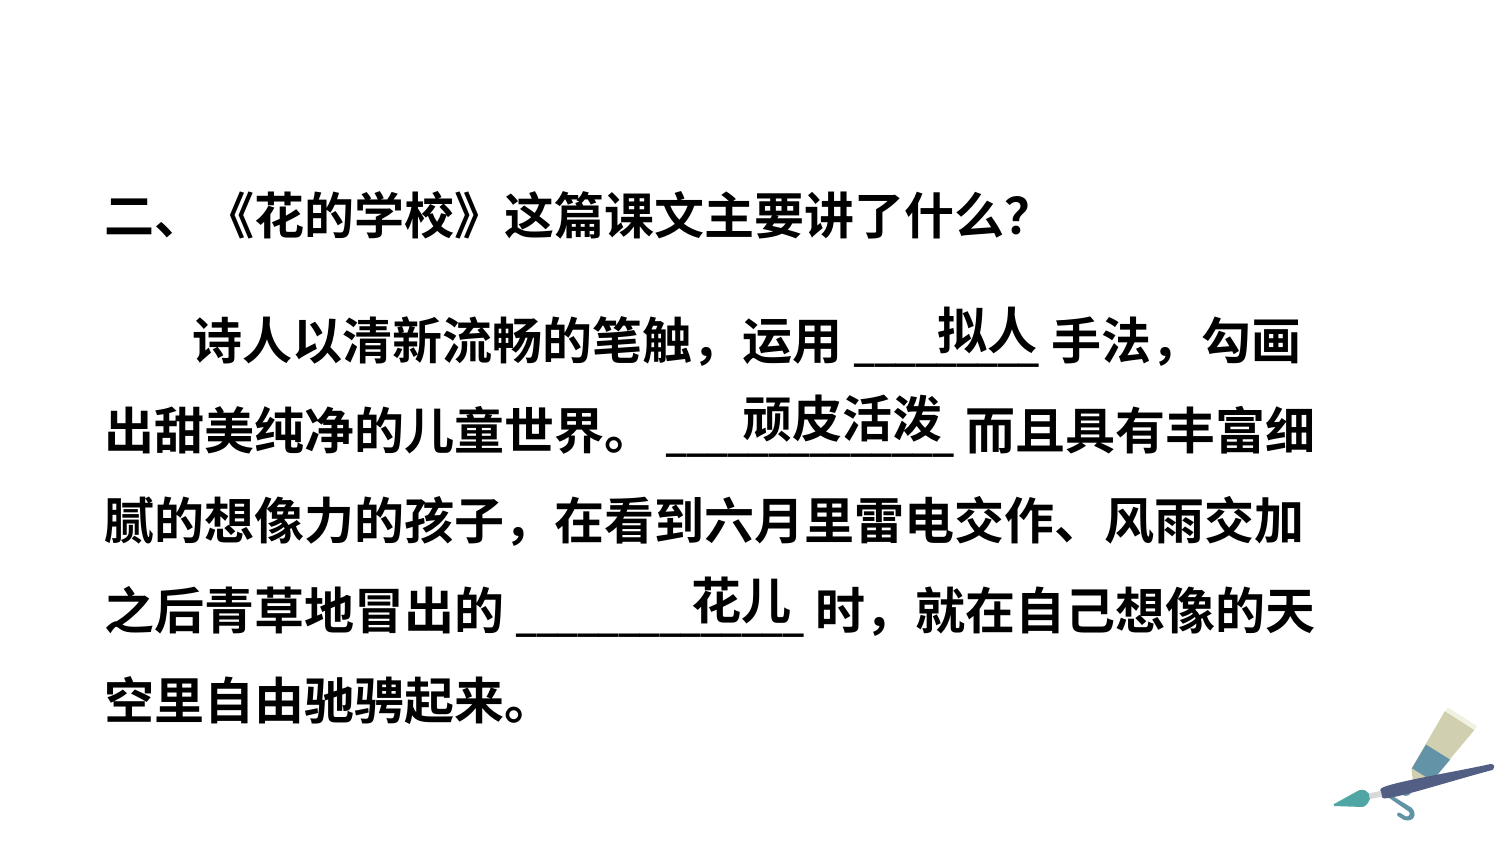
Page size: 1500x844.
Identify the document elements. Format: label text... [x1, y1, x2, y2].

text_box 二、《花的学校》这篇课文主要讲了什么？ [90, 147, 1500, 252]
text_box 顽皮活泼 [727, 349, 958, 455]
text_box 花儿 [676, 531, 807, 637]
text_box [1358, 708, 1481, 844]
text_box 诗人以清新流畅的笔触，运用_________手法，勾画出甜美纯净的儿童世界。______________而且具有丰富细腻的想像力的孩子，在看到六月里雷电交作、风雨交加之后青草地冒出的______________时，就在自己想像的天空里自由驰骋起来。 [90, 271, 1343, 737]
text_box 拟人 [922, 262, 1053, 367]
